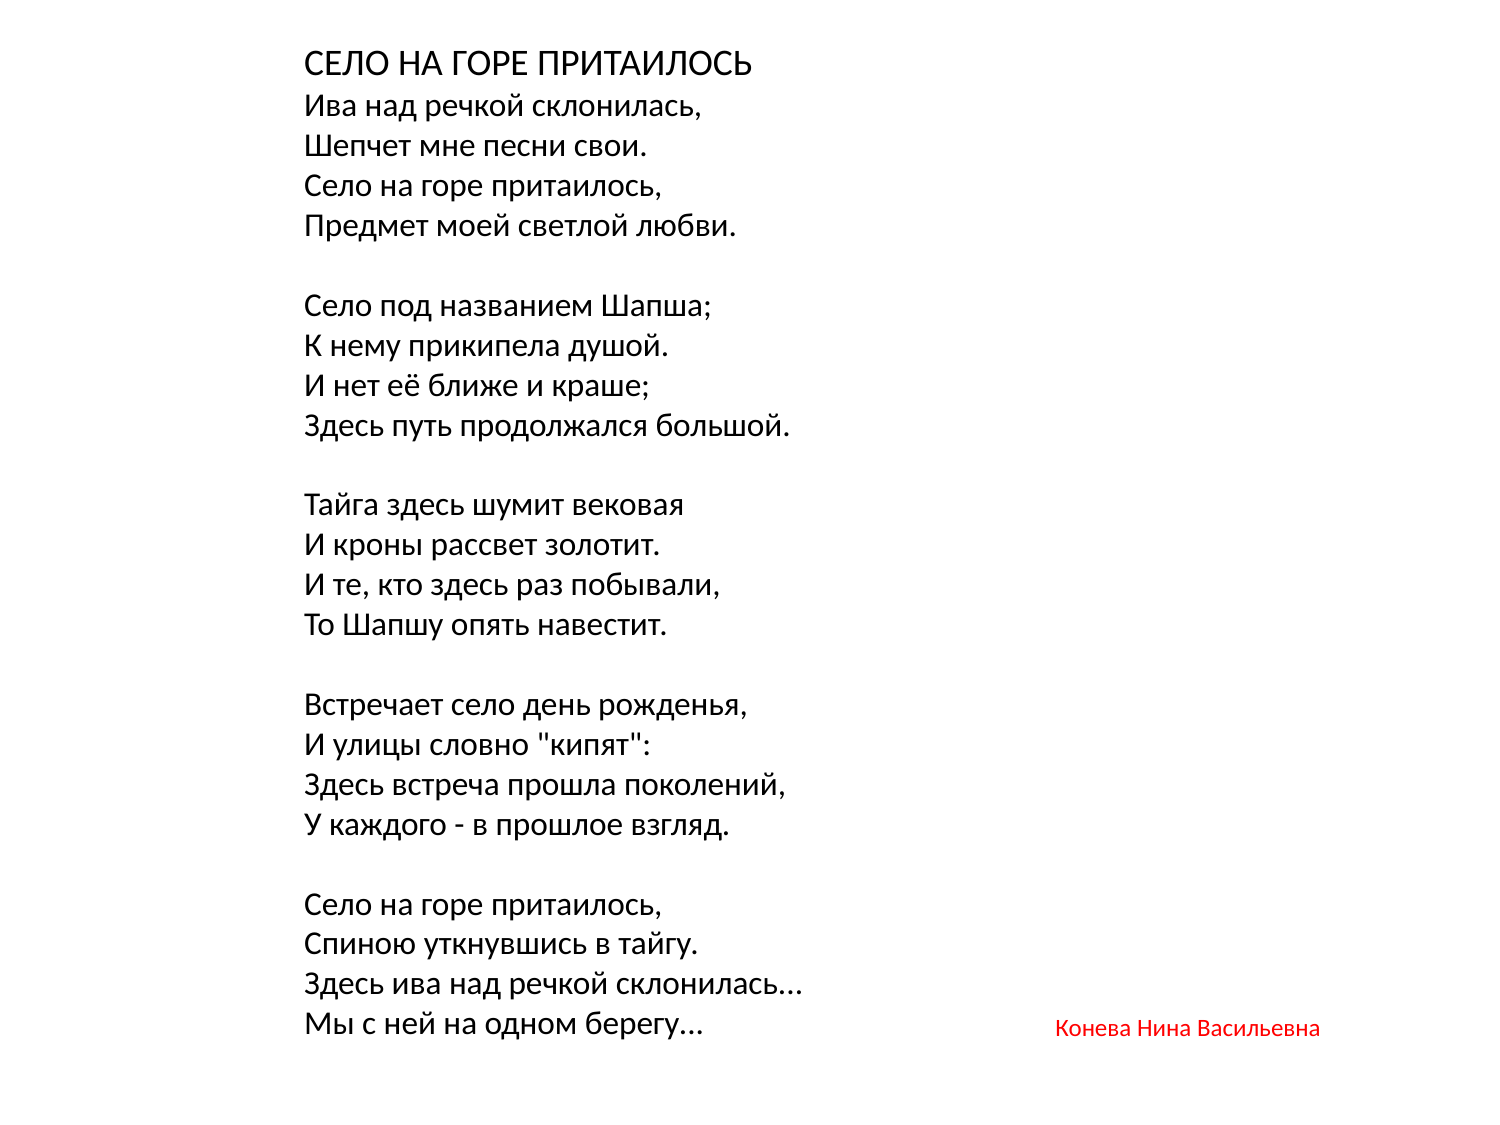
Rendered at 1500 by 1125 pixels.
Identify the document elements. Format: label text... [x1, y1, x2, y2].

text_box СЕЛО НА ГОРЕ ПРИТАИЛОСЬ Ива над речкой склонилась, Шепчет мне песни свои. Село на горе притаилось, Предмет моей светлой любви. Село под названием Шапша; К нему прикипела душой. И нет её ближе и краше; Здесь путь продолжался большой. Тайга здесь шумит вековая И кроны рассвет золотит. И те, кто здесь раз побывали, То Шапшу опять навестит. Встречает село день рожденья, И улицы словно "кипят": Здесь встреча прошла поколений, У каждого - в прошлое взгляд. Село на горе притаилось, Спиною уткнувшись в тайгу. Здесь ива над речкой склонилась... Мы с ней на одном берегу... [289, 30, 892, 1049]
slide_number Конева Нина Васильевна [986, 996, 1337, 1057]
